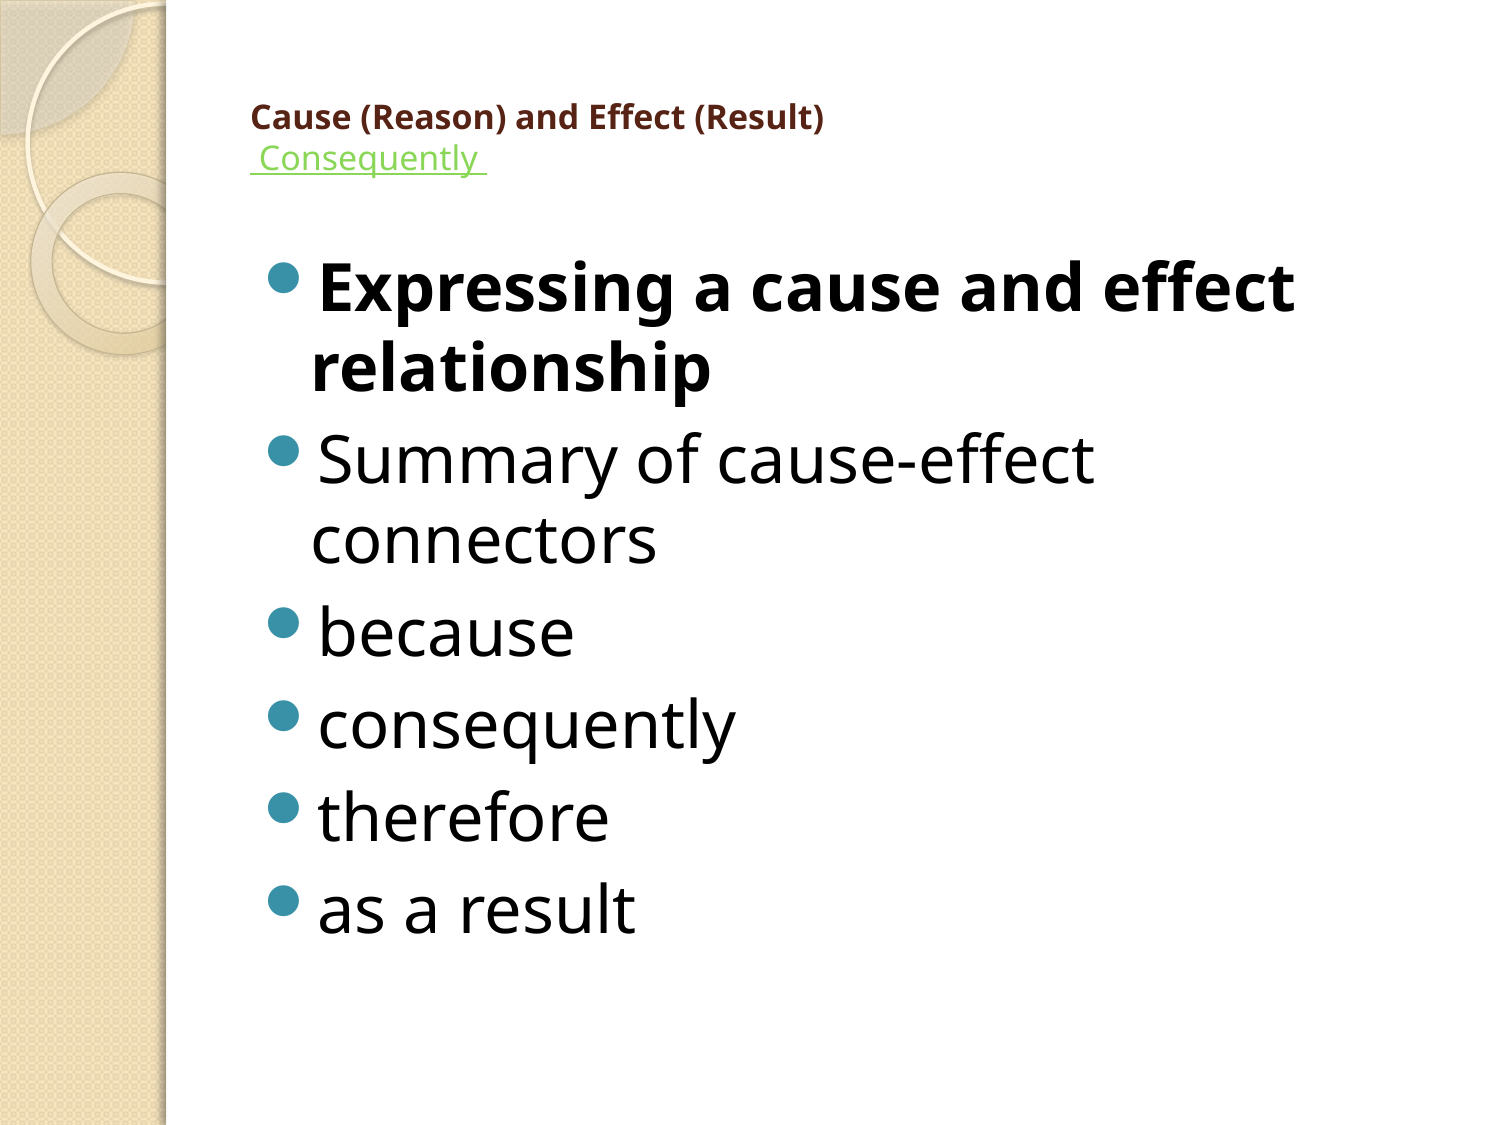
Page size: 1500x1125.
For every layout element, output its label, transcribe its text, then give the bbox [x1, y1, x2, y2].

title Cause (Reason) and Effect (Result) Consequently [235, 45, 1466, 233]
list Expressing a cause and effect relationship Summary of cause-effect connectors because consequently therefore as a result [235, 237, 1466, 1025]
